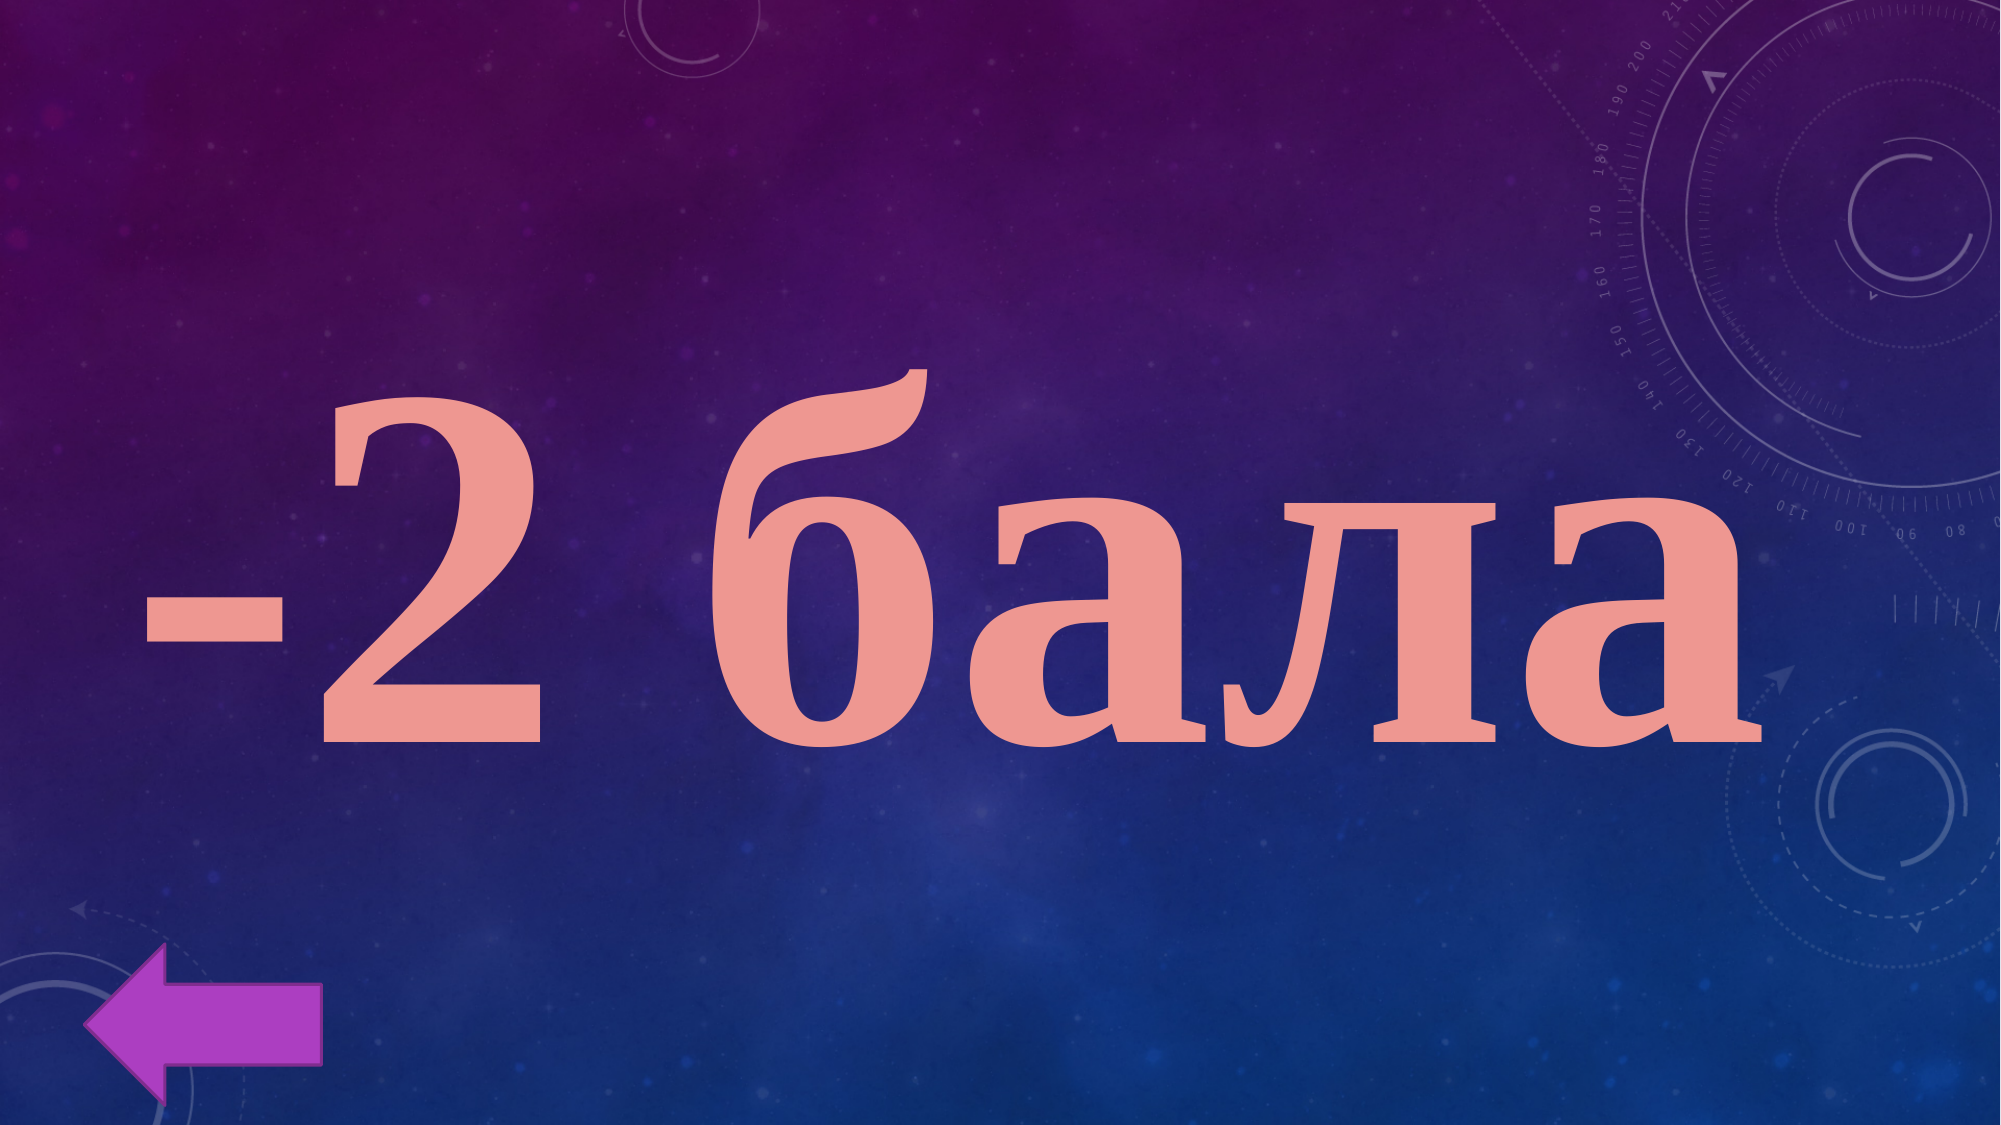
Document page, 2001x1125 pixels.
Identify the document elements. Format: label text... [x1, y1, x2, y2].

picture [0, 0, 2001, 1125]
text_box [83, 942, 323, 1107]
text_box -2 бала [45, 214, 1855, 855]
